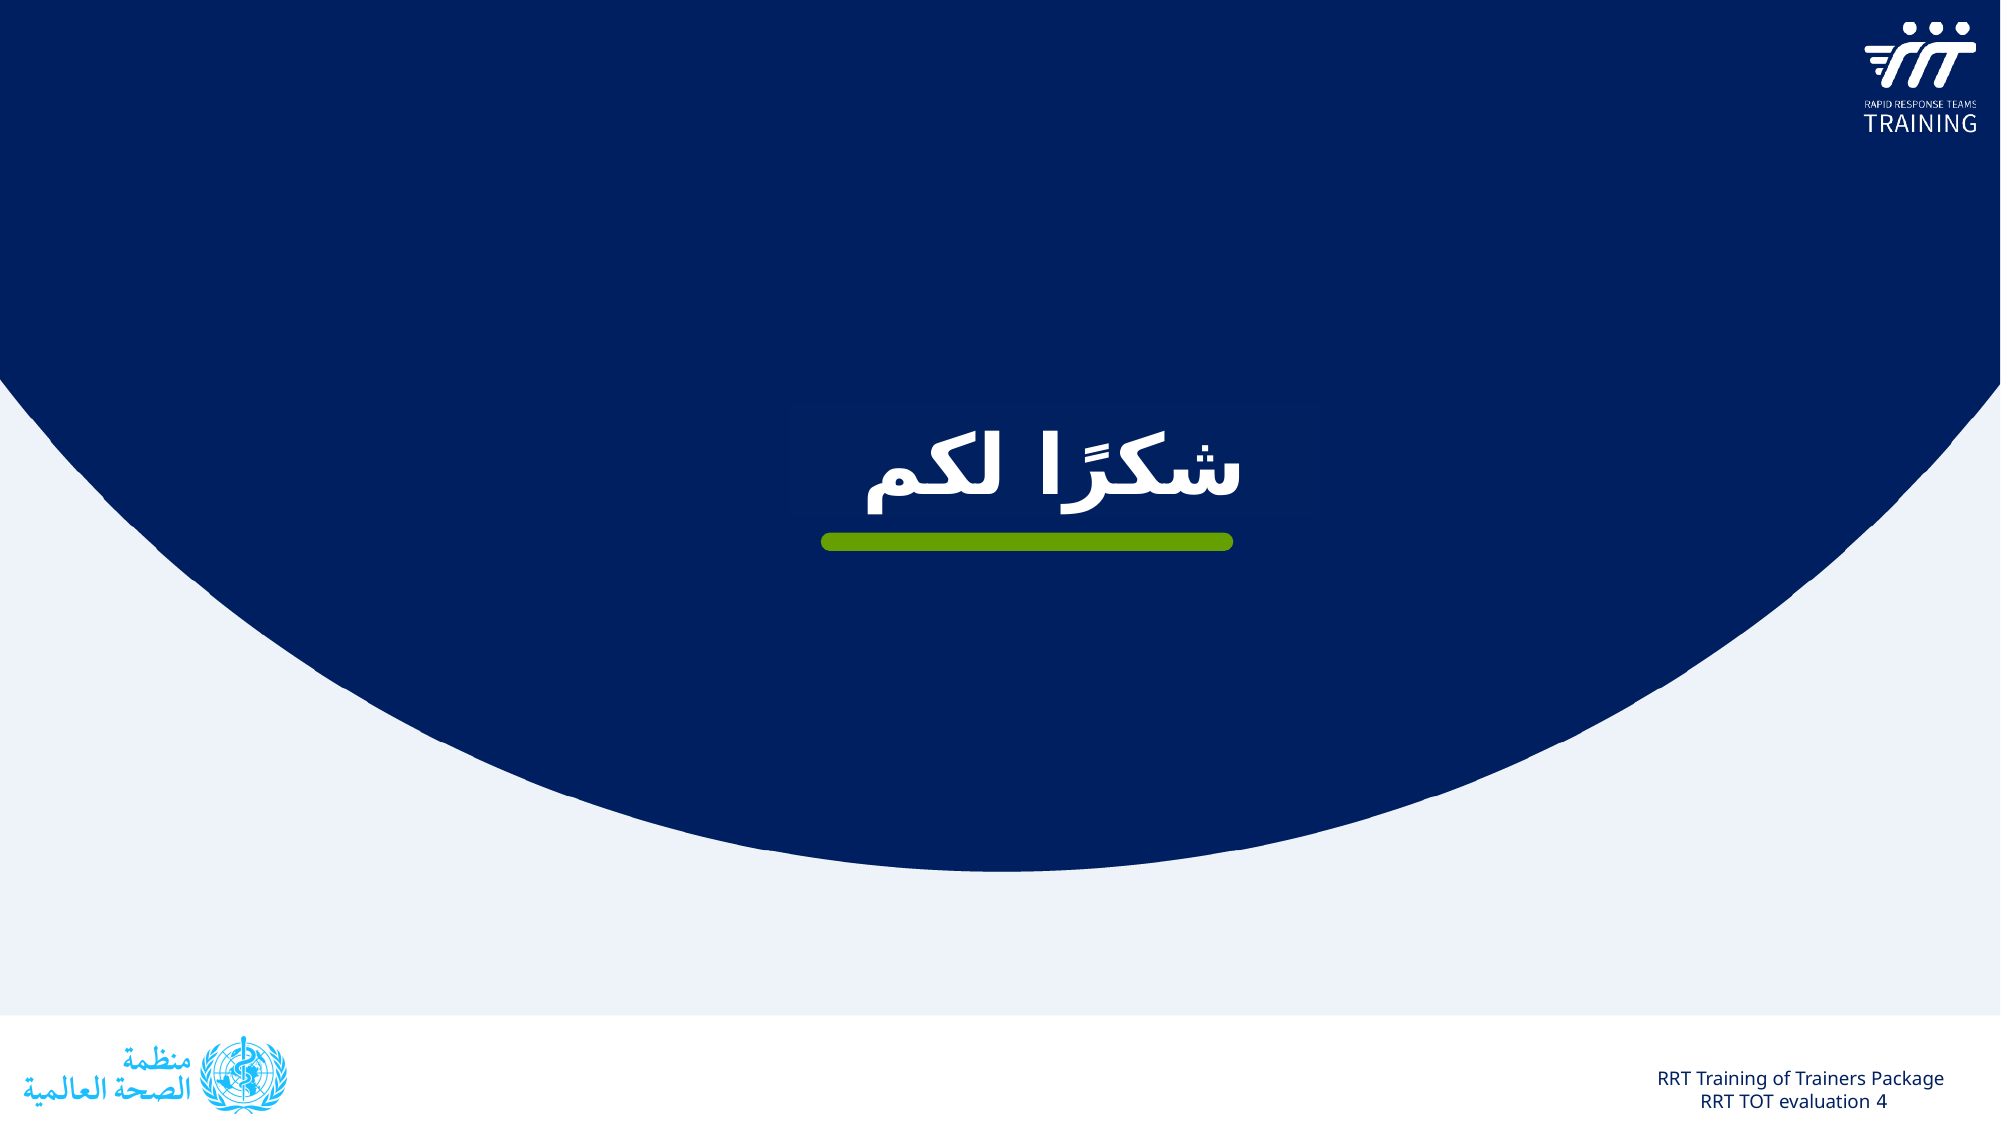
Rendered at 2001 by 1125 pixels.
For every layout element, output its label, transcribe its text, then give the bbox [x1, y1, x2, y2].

text_box شكرًا لكم [789, 403, 1320, 519]
picture [24, 1036, 287, 1114]
picture [0, 0, 2001, 904]
